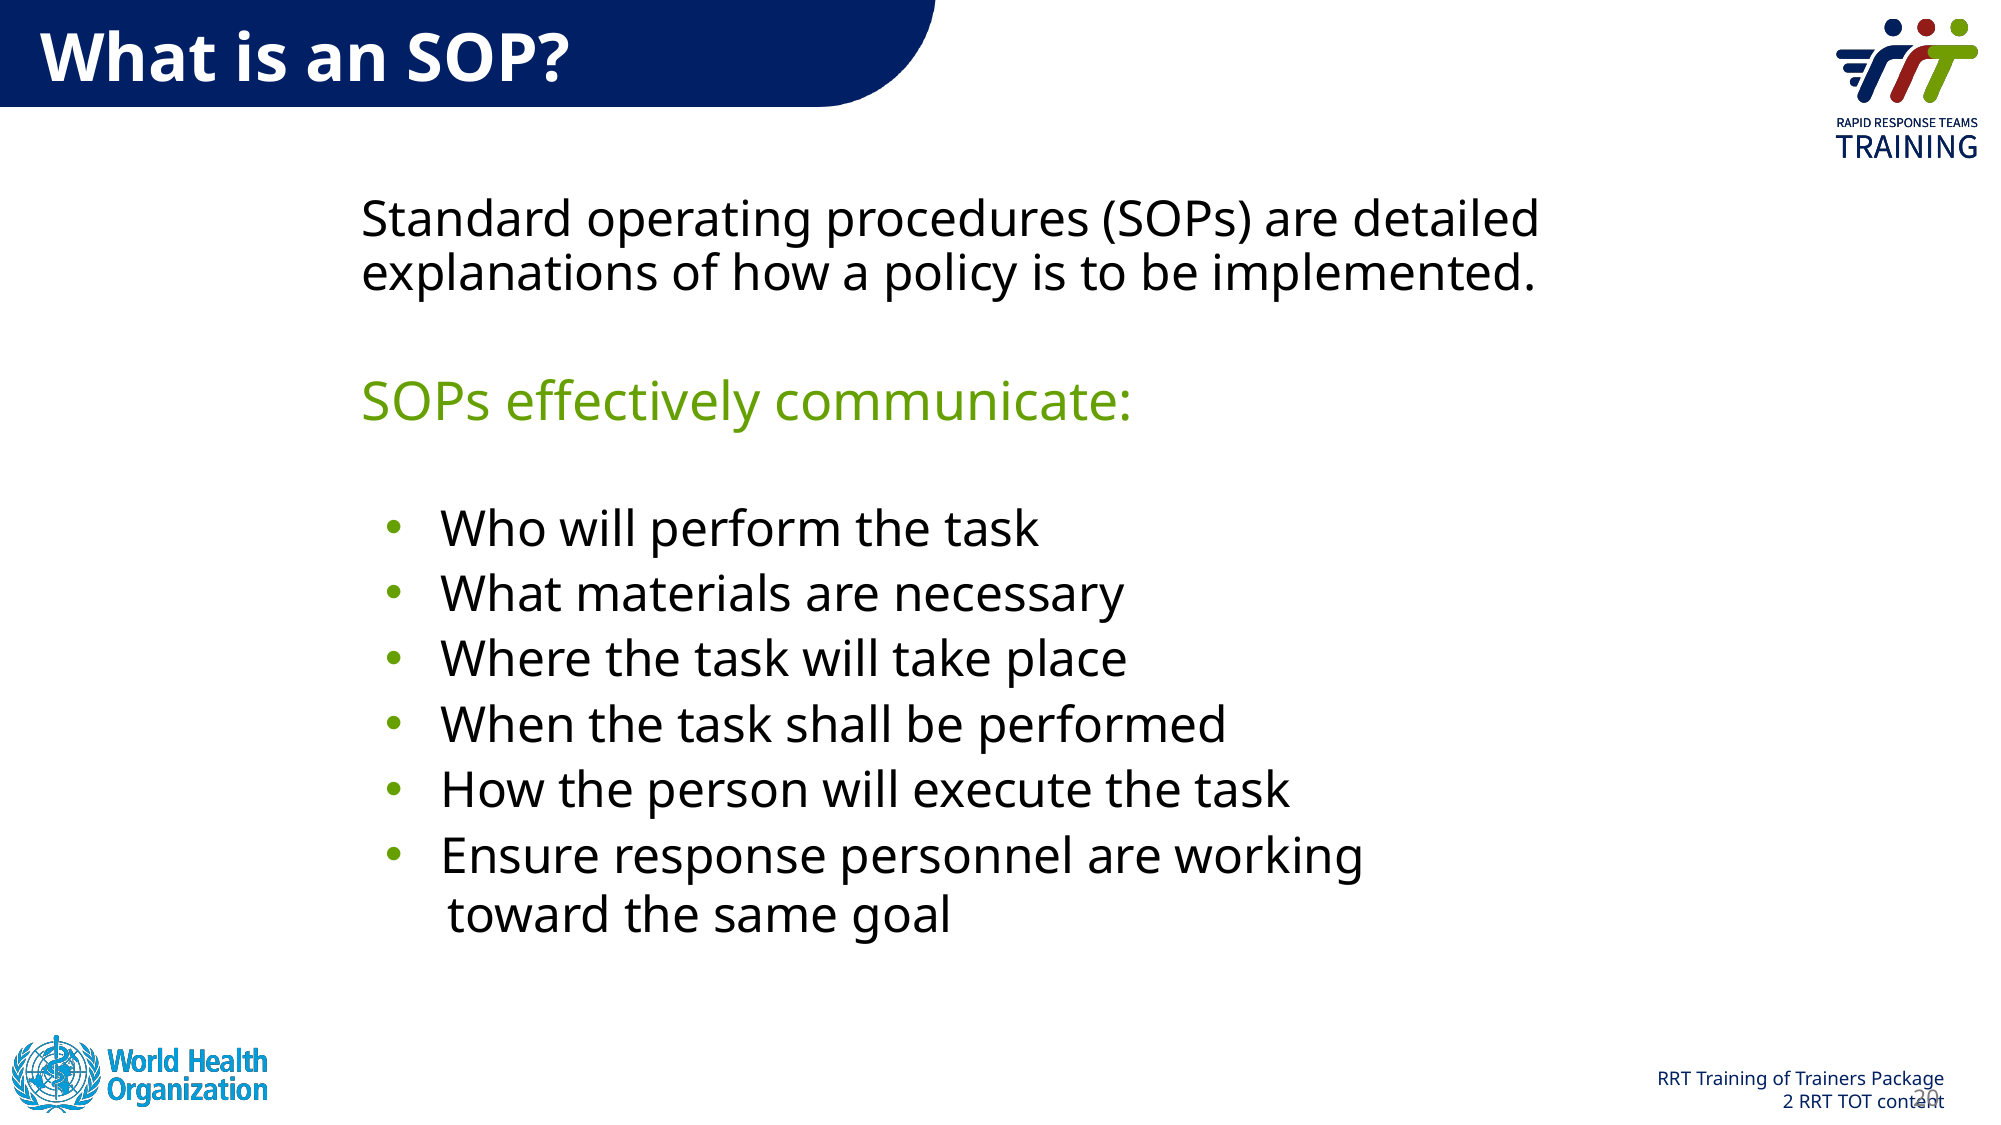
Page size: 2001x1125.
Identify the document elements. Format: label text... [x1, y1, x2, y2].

picture [50, 1108, 62, 1113]
picture [59, 1035, 267, 1113]
picture [36, 1088, 78, 1105]
picture [34, 1054, 43, 1078]
text_box What is an SOP? [32, 15, 1383, 102]
picture [0, 0, 936, 107]
picture [12, 1035, 54, 1068]
picture [40, 1062, 47, 1070]
picture [12, 1083, 48, 1113]
picture [24, 1054, 36, 1087]
picture [71, 1053, 90, 1091]
picture [30, 1083, 37, 1091]
list Standard operating procedures (SOPs) are detailed explanations of how a policy is to be implemented. SOPs effectively communicate: Who will perform the task What materials are necessary Where the task will take place When the task shall be performed How the person will execute the task Ensure response personnel are working toward the same goal [353, 186, 1788, 951]
picture [46, 1056, 54, 1062]
picture [22, 1062, 26, 1077]
picture [1835, 19, 1978, 167]
